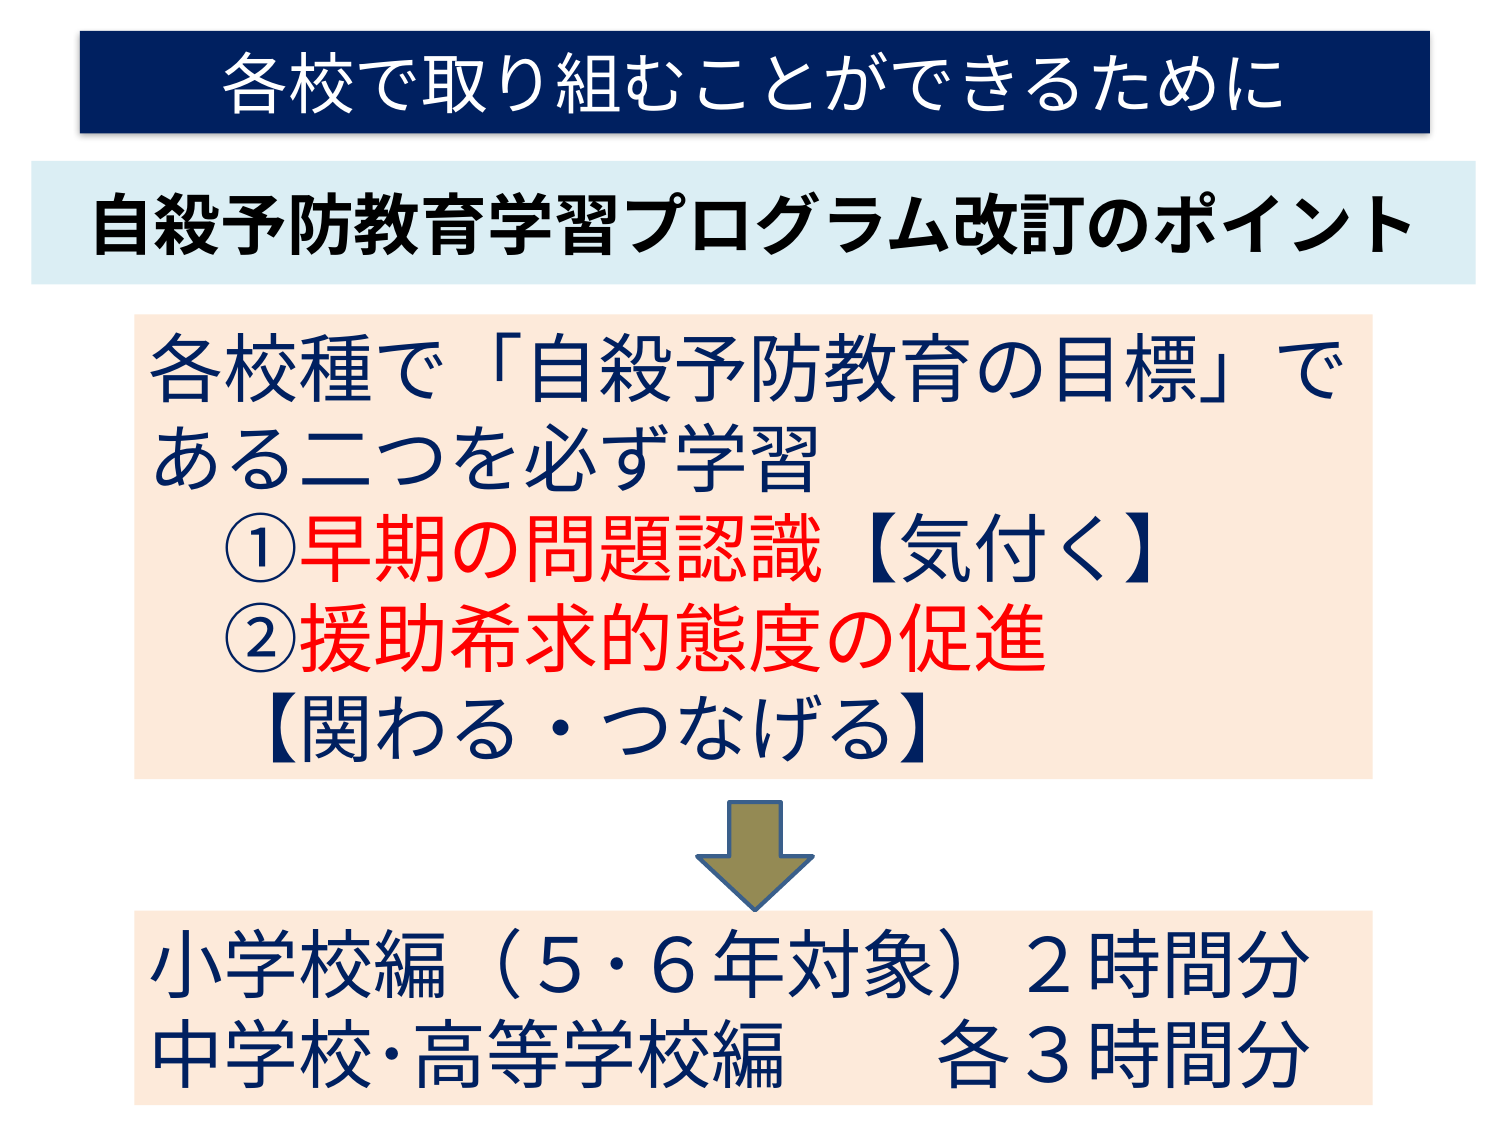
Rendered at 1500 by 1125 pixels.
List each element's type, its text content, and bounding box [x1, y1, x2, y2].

text_box 各校種で「自殺予防教育の目標」である二つを必ず学習 ①早期の問題認識【気付く】 ②援助希求的態度の促進 【関わる・つなげる】 [134, 314, 1373, 780]
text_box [134, 801, 1373, 1108]
title 自殺予防教育学習プログラム改訂のポイント [31, 160, 1476, 285]
text_box 各校で取り組むことができるために [79, 30, 1431, 134]
